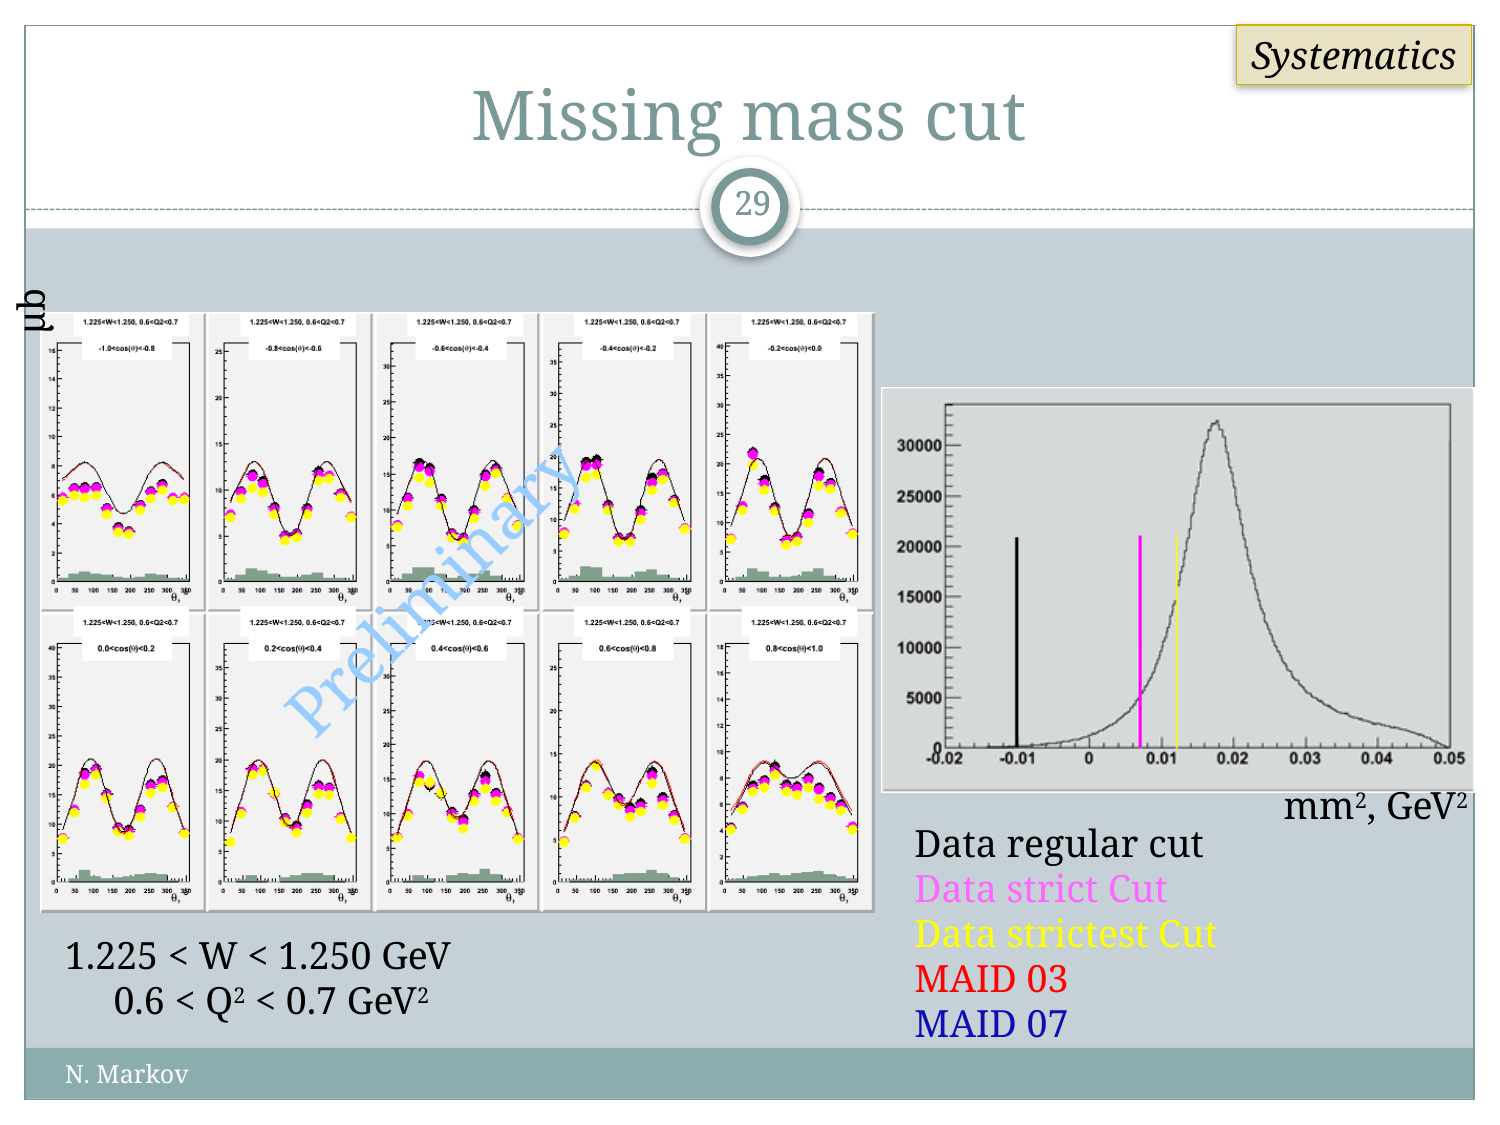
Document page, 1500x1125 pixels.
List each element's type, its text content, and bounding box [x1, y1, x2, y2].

text_box 1.225 < W < 1.250 GeV 0.6 < Q2 < 0.7 GeV2 [49, 924, 489, 1030]
text_box N. Markov [49, 1051, 638, 1112]
text_box 29 [715, 168, 791, 241]
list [39, 312, 876, 913]
text_box Systematics [1236, 24, 1472, 85]
text_box μb [0, 273, 60, 350]
text_box mm2, GeV2 [1268, 774, 1484, 835]
title Missing mass cut [49, 37, 1450, 162]
text_box Data regular cut Data strict Cut Data strictest Cut MAID 03 MAID 07 [899, 812, 1234, 1098]
picture [880, 387, 1476, 793]
